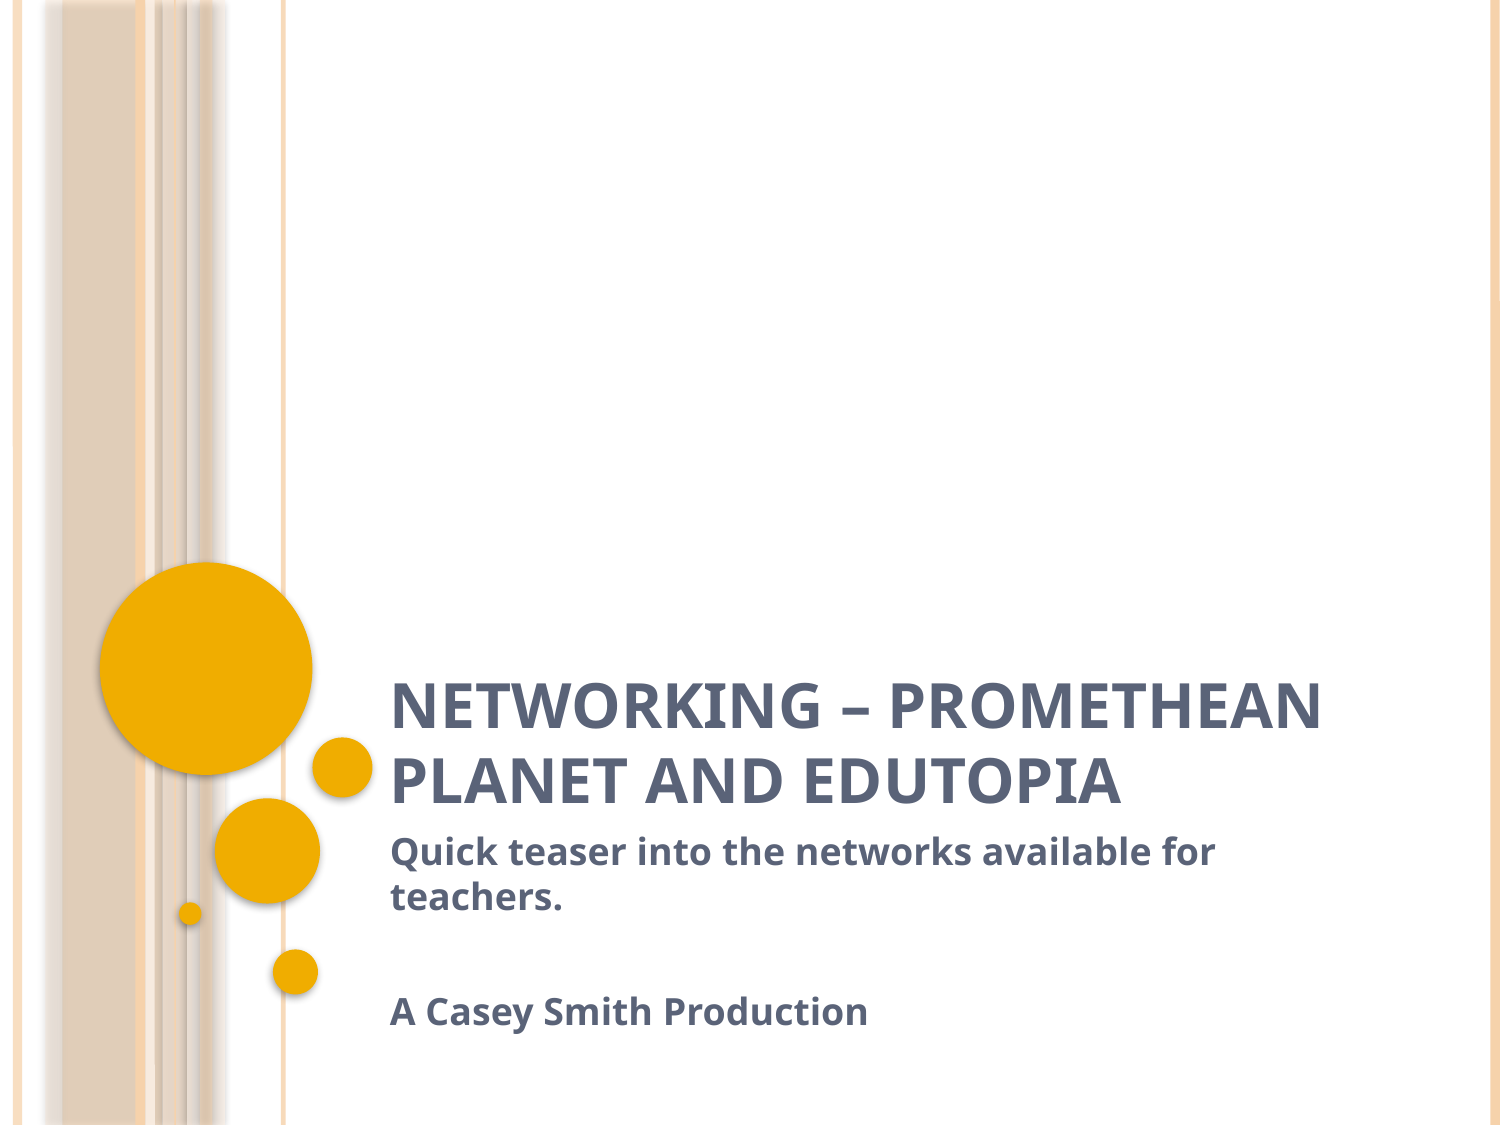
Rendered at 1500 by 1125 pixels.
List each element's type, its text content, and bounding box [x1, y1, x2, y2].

title Networking – Promethean Planet and Edutopia [375, 512, 1388, 820]
subtitle Quick teaser into the networks available for teachers. A Casey Smith Production [375, 820, 1388, 1046]
